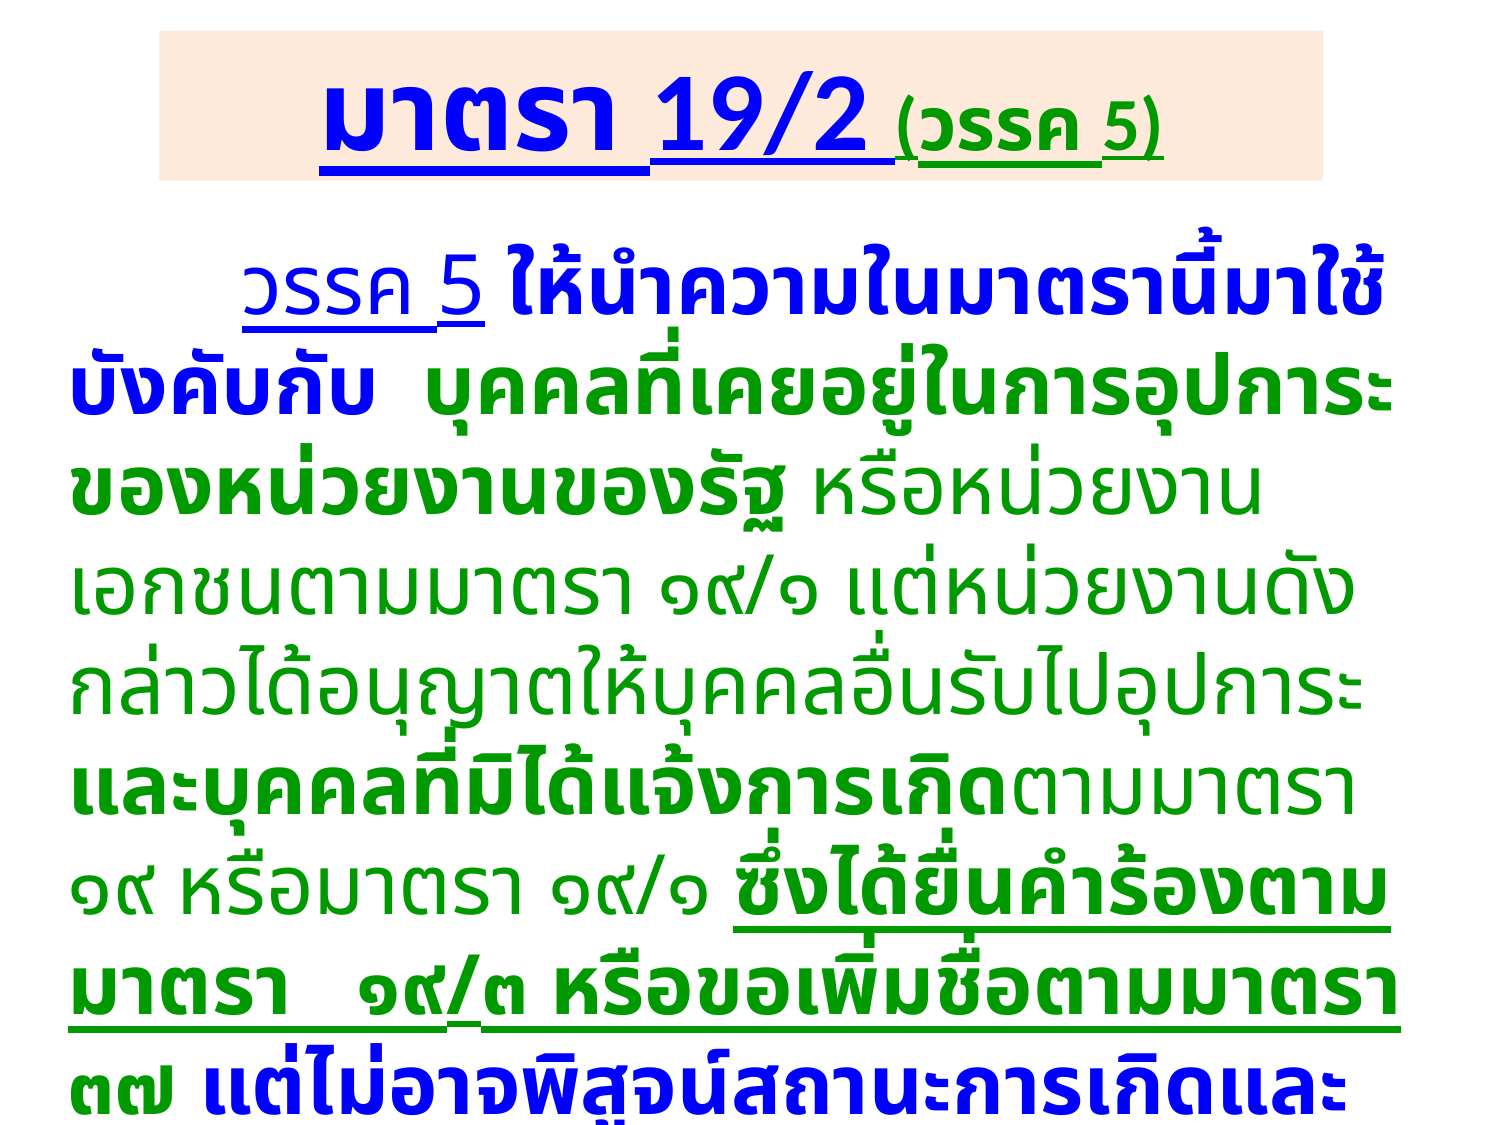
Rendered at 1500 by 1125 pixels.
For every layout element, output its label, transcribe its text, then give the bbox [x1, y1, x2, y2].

text_box วรรค 5 ให้นำความในมาตรานี้มาใช้บังคับกับ บุคคลที่เคยอยู่ในการอุปการะของหน่วยงานของรัฐ หรือหน่วยงานเอกชนตามมาตรา ๑๙/๑ แต่หน่วยงานดังกล่าวได้อนุญาตให้บุคคลอื่นรับไปอุปการะ และบุคคลที่มิได้แจ้งการเกิดตามมาตรา ๑๙ หรือมาตรา ๑๙/๑ ซึ่งได้ยื่นคำร้องตามมาตรา ๑๙/๓ หรือขอเพิ่มชื่อตามมาตรา ๓๗ แต่ไม่อาจพิสูจน์สถานะการเกิดและสัญชาติได้ด้วยโดยอนุโลม [53, 223, 1436, 1125]
text_box มาตรา 19/2 (วรรค 5) [159, 30, 1323, 181]
